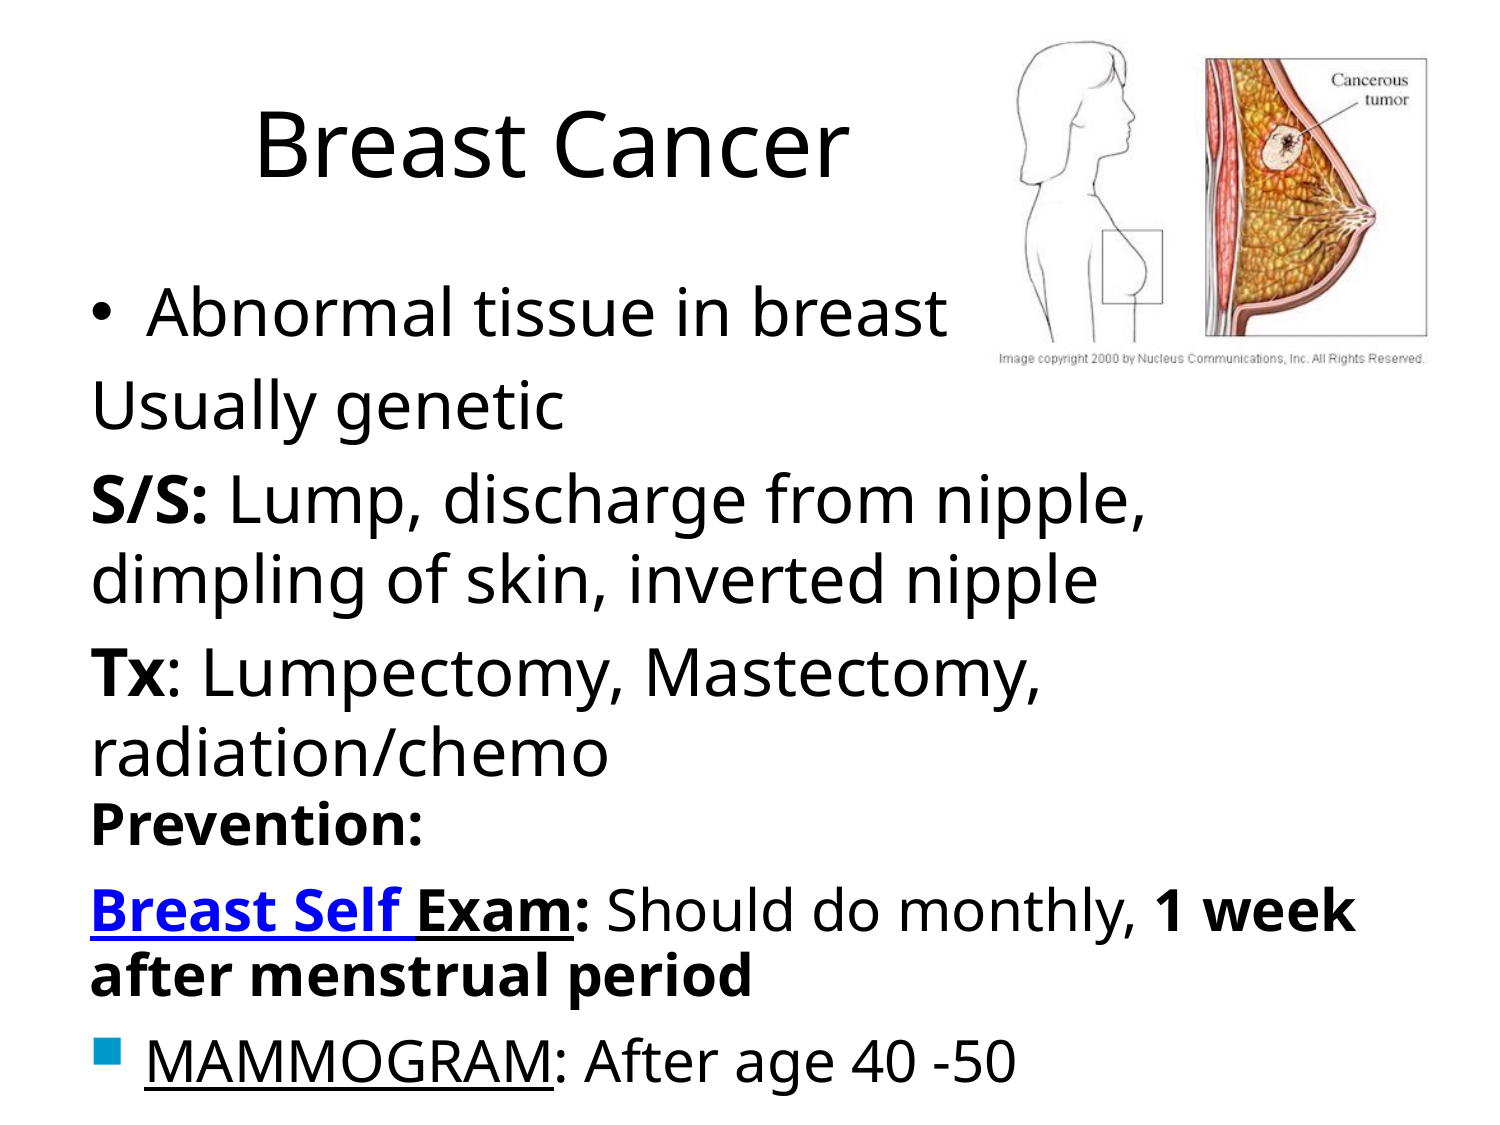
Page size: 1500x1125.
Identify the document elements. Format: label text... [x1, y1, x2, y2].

text_box Prevention: Breast Self Exam: Should do monthly, 1 week after menstrual period MAMMOGRAM: After age 40 -50 [74, 787, 1500, 1125]
list Abnormal tissue in breast Usually genetic S/S: Lump, discharge from nipple, dimpling of skin, inverted nipple Tx: Lumpectomy, Mastectomy, radiation/chemo [75, 262, 1425, 787]
title Breast Cancer [0, 47, 975, 235]
picture [980, 38, 1451, 368]
